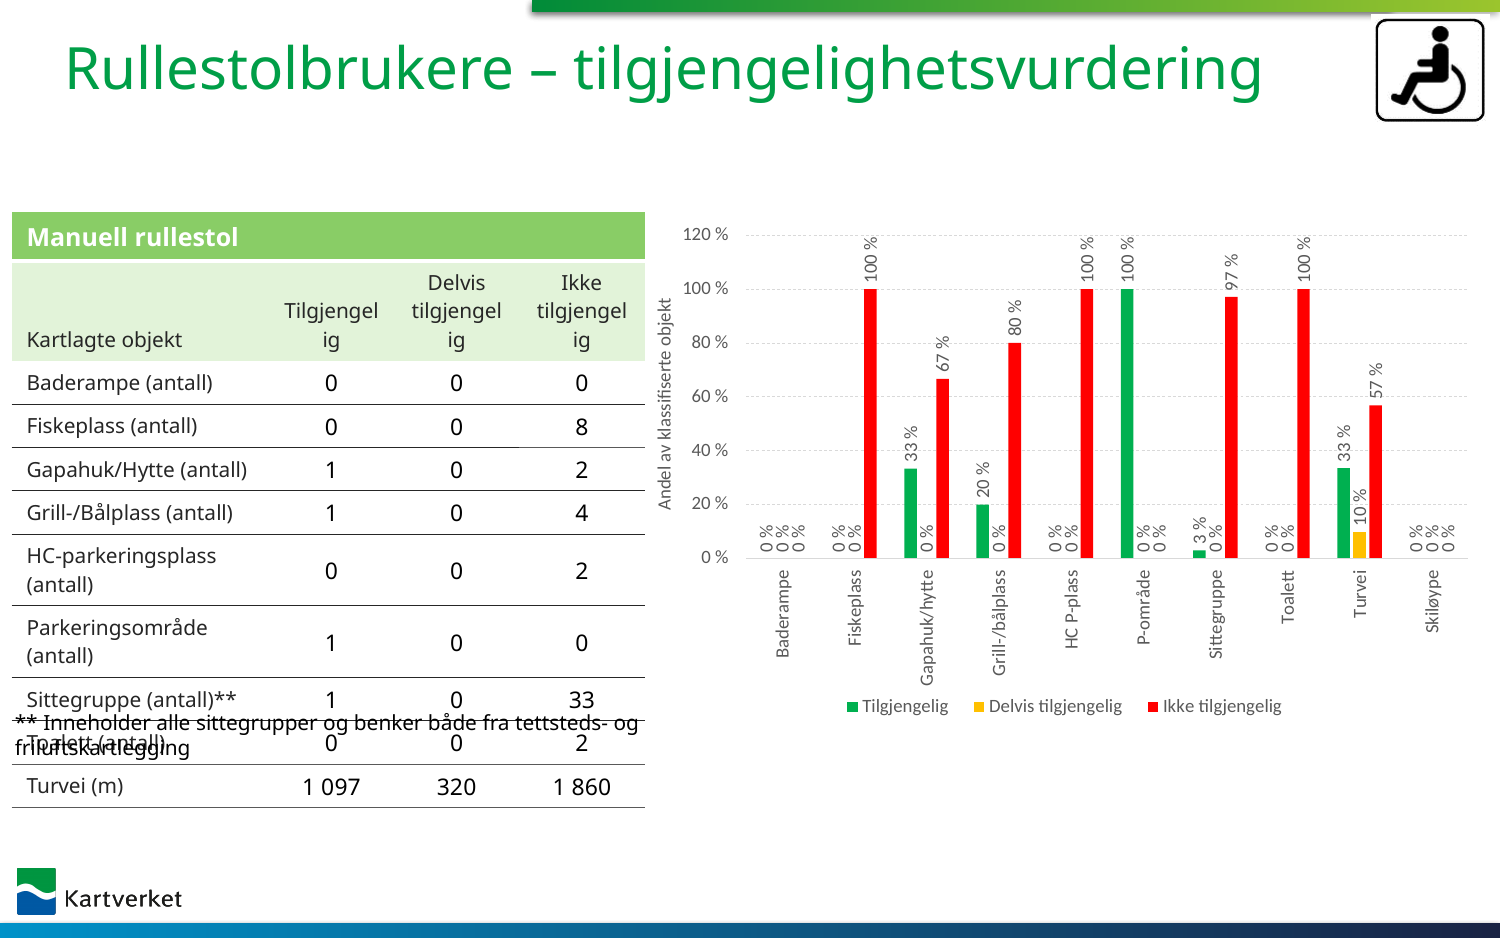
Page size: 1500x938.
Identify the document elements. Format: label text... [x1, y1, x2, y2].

table_cell 0 [394, 491, 519, 534]
table_cell 1 097 [269, 768, 394, 807]
table_cell 0 [394, 448, 519, 490]
table_cell 0 [269, 535, 394, 605]
table_cell Sittegruppe (antall)** [12, 678, 269, 702]
table_cell 1 [269, 491, 394, 534]
table_cell 0 [269, 405, 394, 447]
table_cell 0 [394, 535, 519, 605]
table_cell HC-parkeringsplass (antall) [12, 535, 269, 605]
table_cell 0 [519, 361, 638, 404]
table_cell Grill-/Bålplass (antall) [12, 491, 269, 534]
table_cell 33 [519, 678, 638, 702]
table_cell 0 [269, 361, 394, 404]
table_cell Baderampe (antall) [12, 361, 269, 404]
table_cell 0 [394, 405, 519, 447]
table_cell Ikke tilgjengelig [519, 263, 638, 361]
table_cell Fiskeplass (antall) [12, 405, 269, 447]
table_cell 0 [394, 678, 519, 702]
table_cell Parkeringsområde (antall) [12, 606, 269, 677]
table_cell Gapahuk/Hytte (antall) [12, 448, 269, 490]
table_cell 2 [519, 448, 638, 490]
table_cell 0 [394, 361, 519, 404]
picture [643, 218, 1480, 728]
table_cell Delvis tilgjengelig [394, 263, 519, 361]
table_cell 8 [519, 405, 638, 447]
table_cell 1 860 [519, 768, 645, 807]
table_cell Tilgjengelig [269, 263, 394, 361]
table_cell 4 [519, 491, 638, 534]
table_cell 2 [519, 535, 638, 605]
text_box ** Inneholder alle sittegrupper og benker både fra tettsteds- og friluftskartlegging [0, 702, 745, 768]
table_cell Kartlagte objekt [12, 263, 269, 361]
table_cell 0 [519, 606, 638, 677]
table_cell 1 [269, 448, 394, 490]
table_header Manuell rullestol [12, 212, 645, 259]
picture [1371, 13, 1491, 127]
table_cell 1 [269, 678, 394, 702]
text_box Rullestolbrukere – tilgjengelighetsvurdering [49, 12, 1372, 109]
table_cell 320 [394, 768, 519, 807]
table_cell 0 [394, 606, 519, 677]
table_cell 1 [269, 606, 394, 677]
table_cell Turvei (m) [12, 768, 269, 807]
